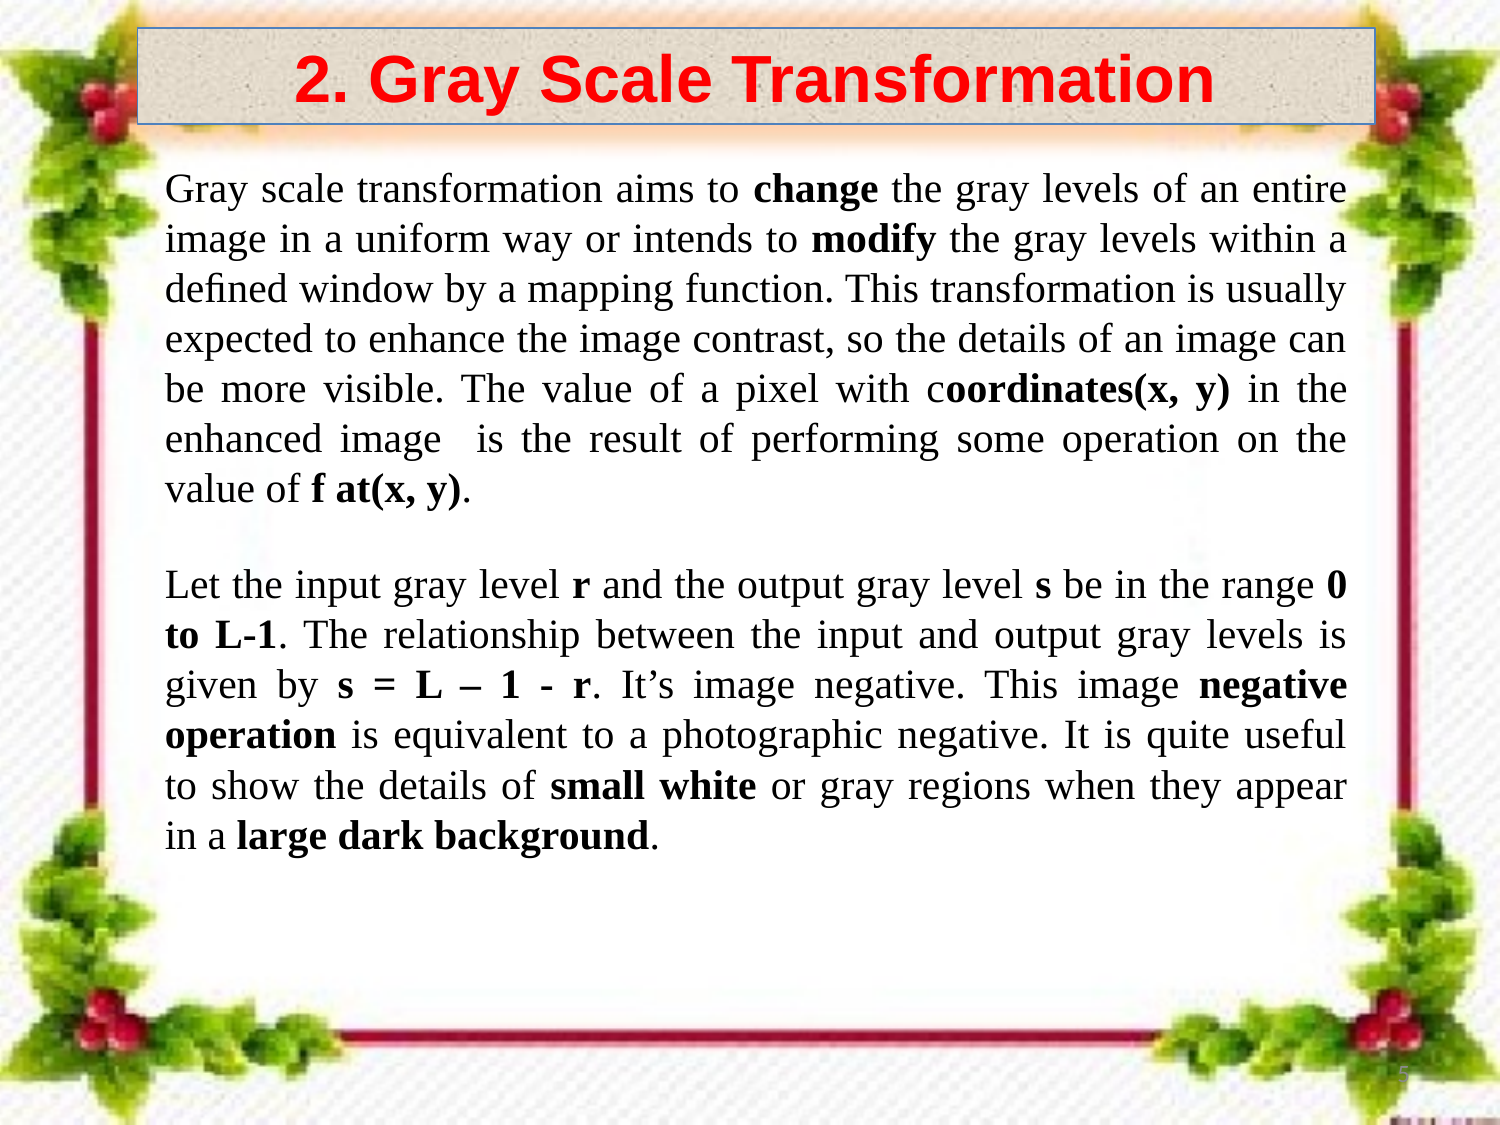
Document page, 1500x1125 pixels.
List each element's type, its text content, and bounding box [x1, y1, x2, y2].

text_box Let the input gray level r and the output gray level s be in the range 0 to L-1. The relationship between the input and output gray levels is given by s = L – 1 - r. It’s image negative. This image negative operation is equivalent to a photographic negative. It is quite useful to show the details of small white or gray regions when they appear in a large dark background. [149, 549, 1363, 865]
slide_number 5 [1074, 1042, 1425, 1103]
text_box 2. Gray Scale Transformation [137, 27, 1376, 125]
picture [0, 0, 1500, 1125]
